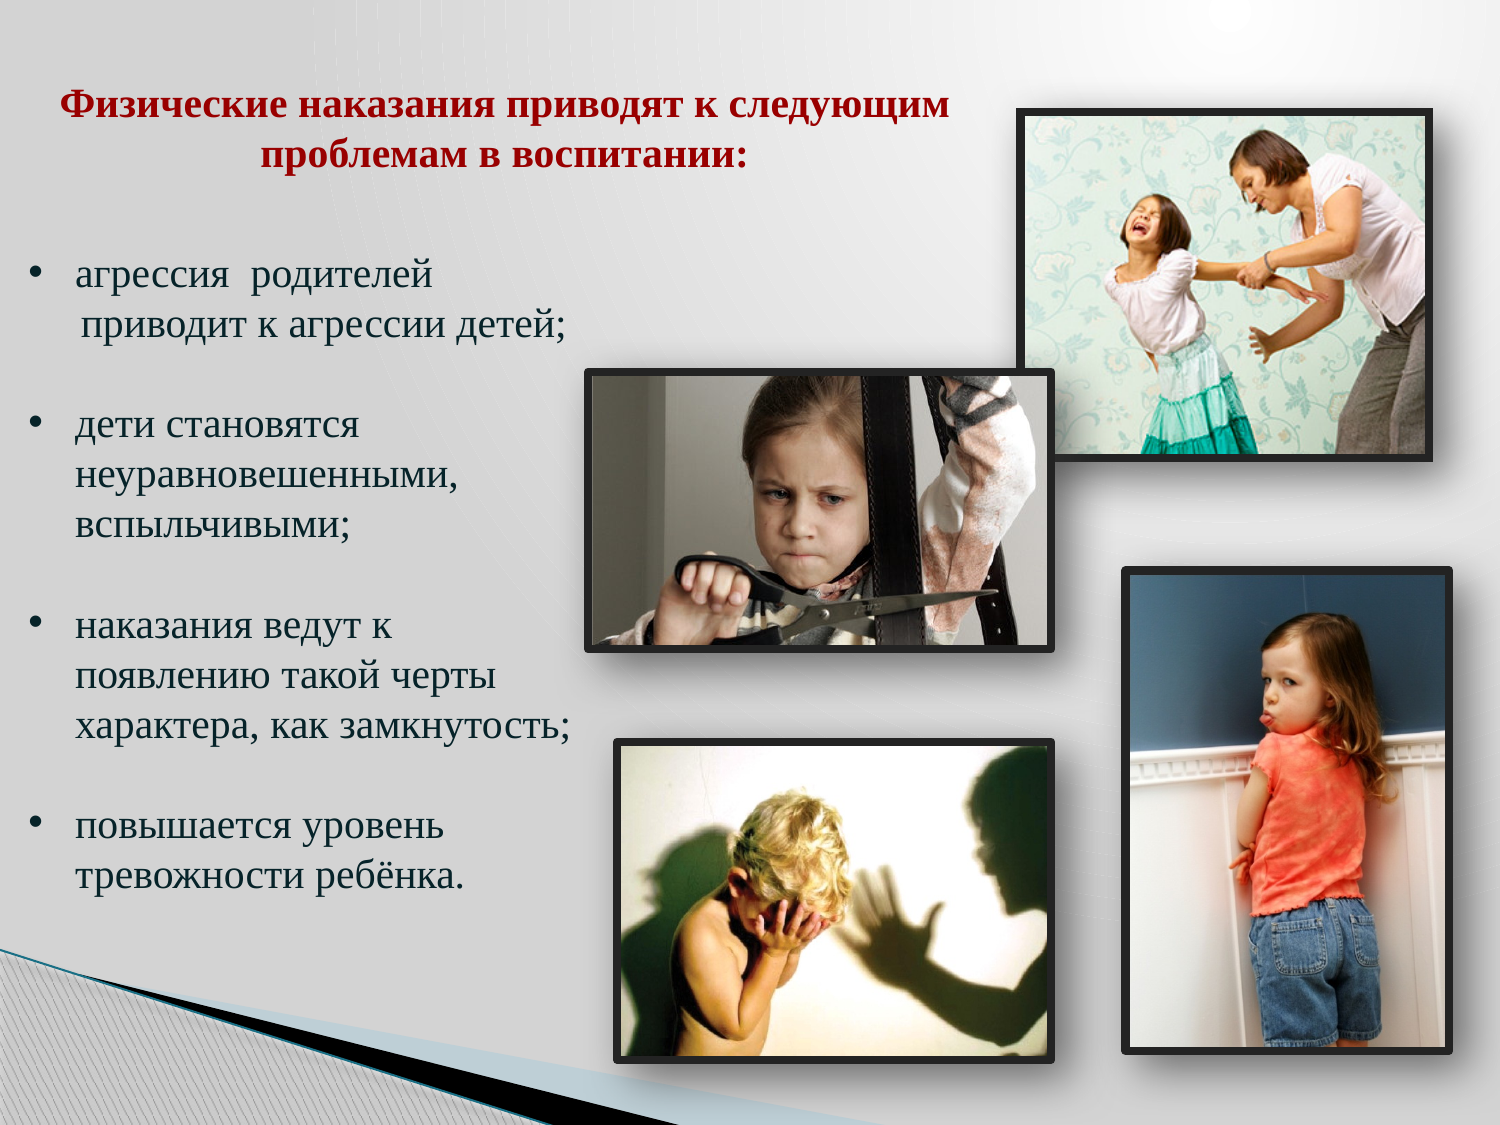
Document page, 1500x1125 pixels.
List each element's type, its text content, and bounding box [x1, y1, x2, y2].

text_box агрессия родителей приводит к агрессии детей; дети становятся неуравновешенными, вспыльчивыми; наказания ведут к появлению такой черты характера, как замкнутость; повышается уровень тревожности ребёнка. [13, 238, 593, 904]
text_box Физические наказания приводят к следующим проблемам в воспитании: [41, 68, 969, 184]
picture [1129, 574, 1446, 1047]
picture [592, 115, 1426, 646]
picture [621, 745, 1048, 1056]
